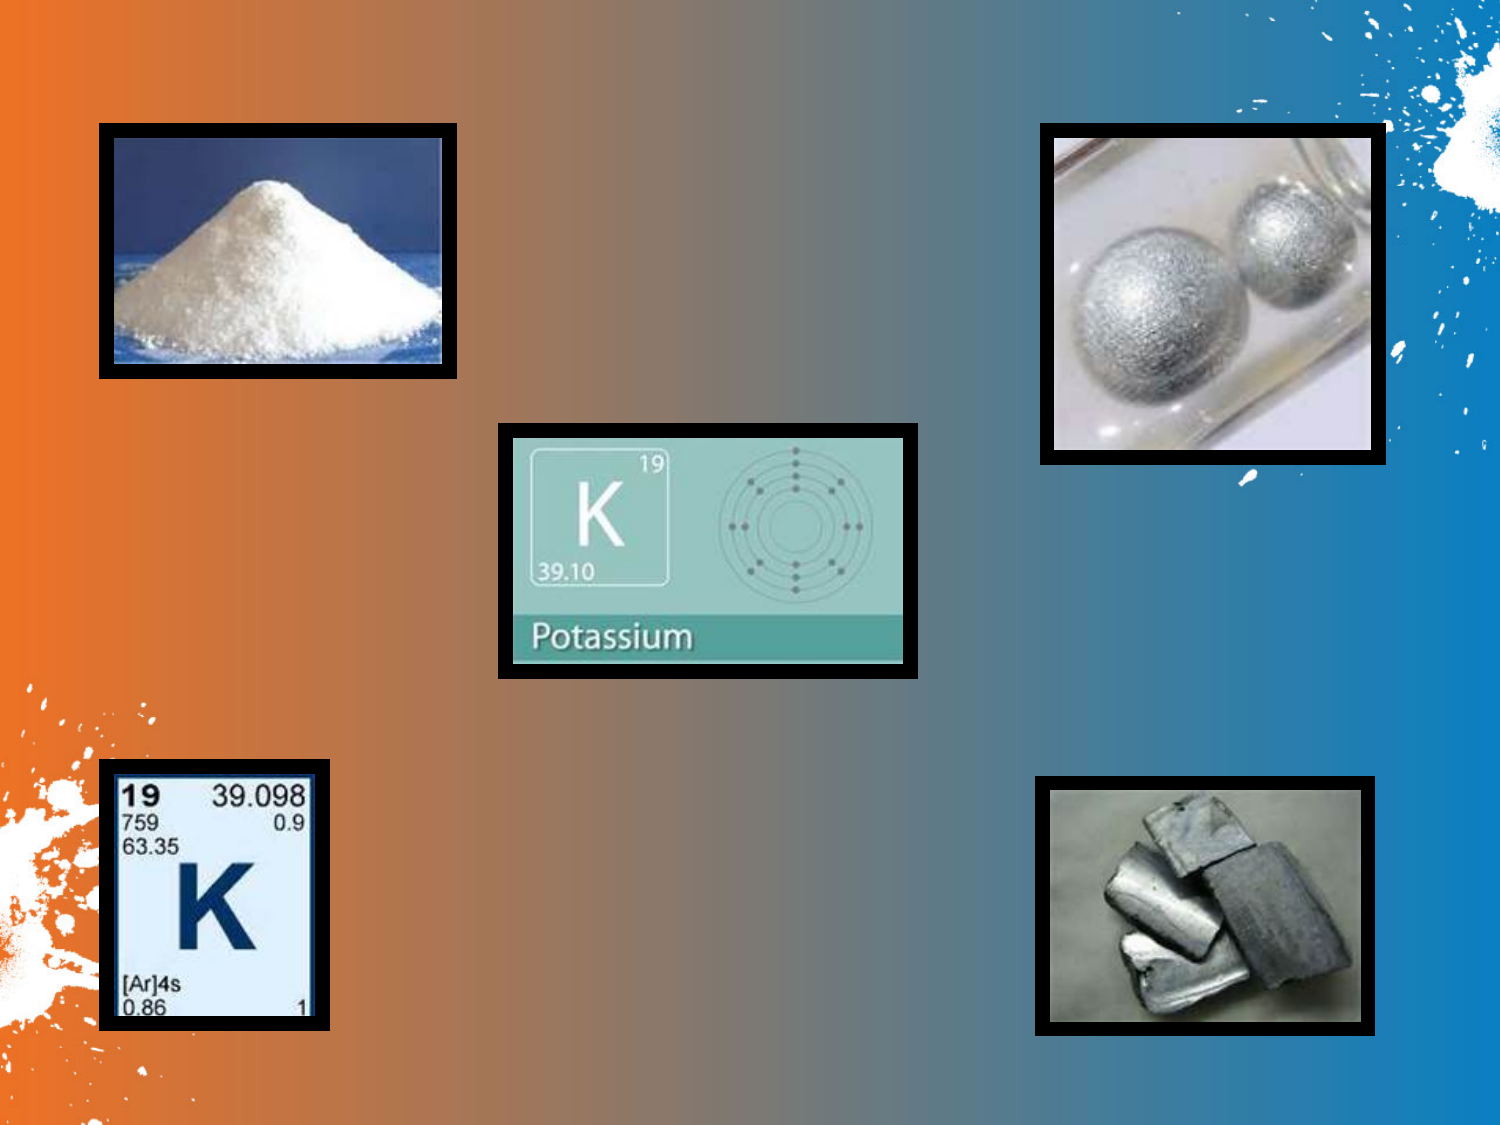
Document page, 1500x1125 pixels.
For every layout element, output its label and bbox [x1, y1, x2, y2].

list [511, 436, 904, 665]
picture [0, 0, 1500, 1125]
picture [1469, 220, 1477, 233]
